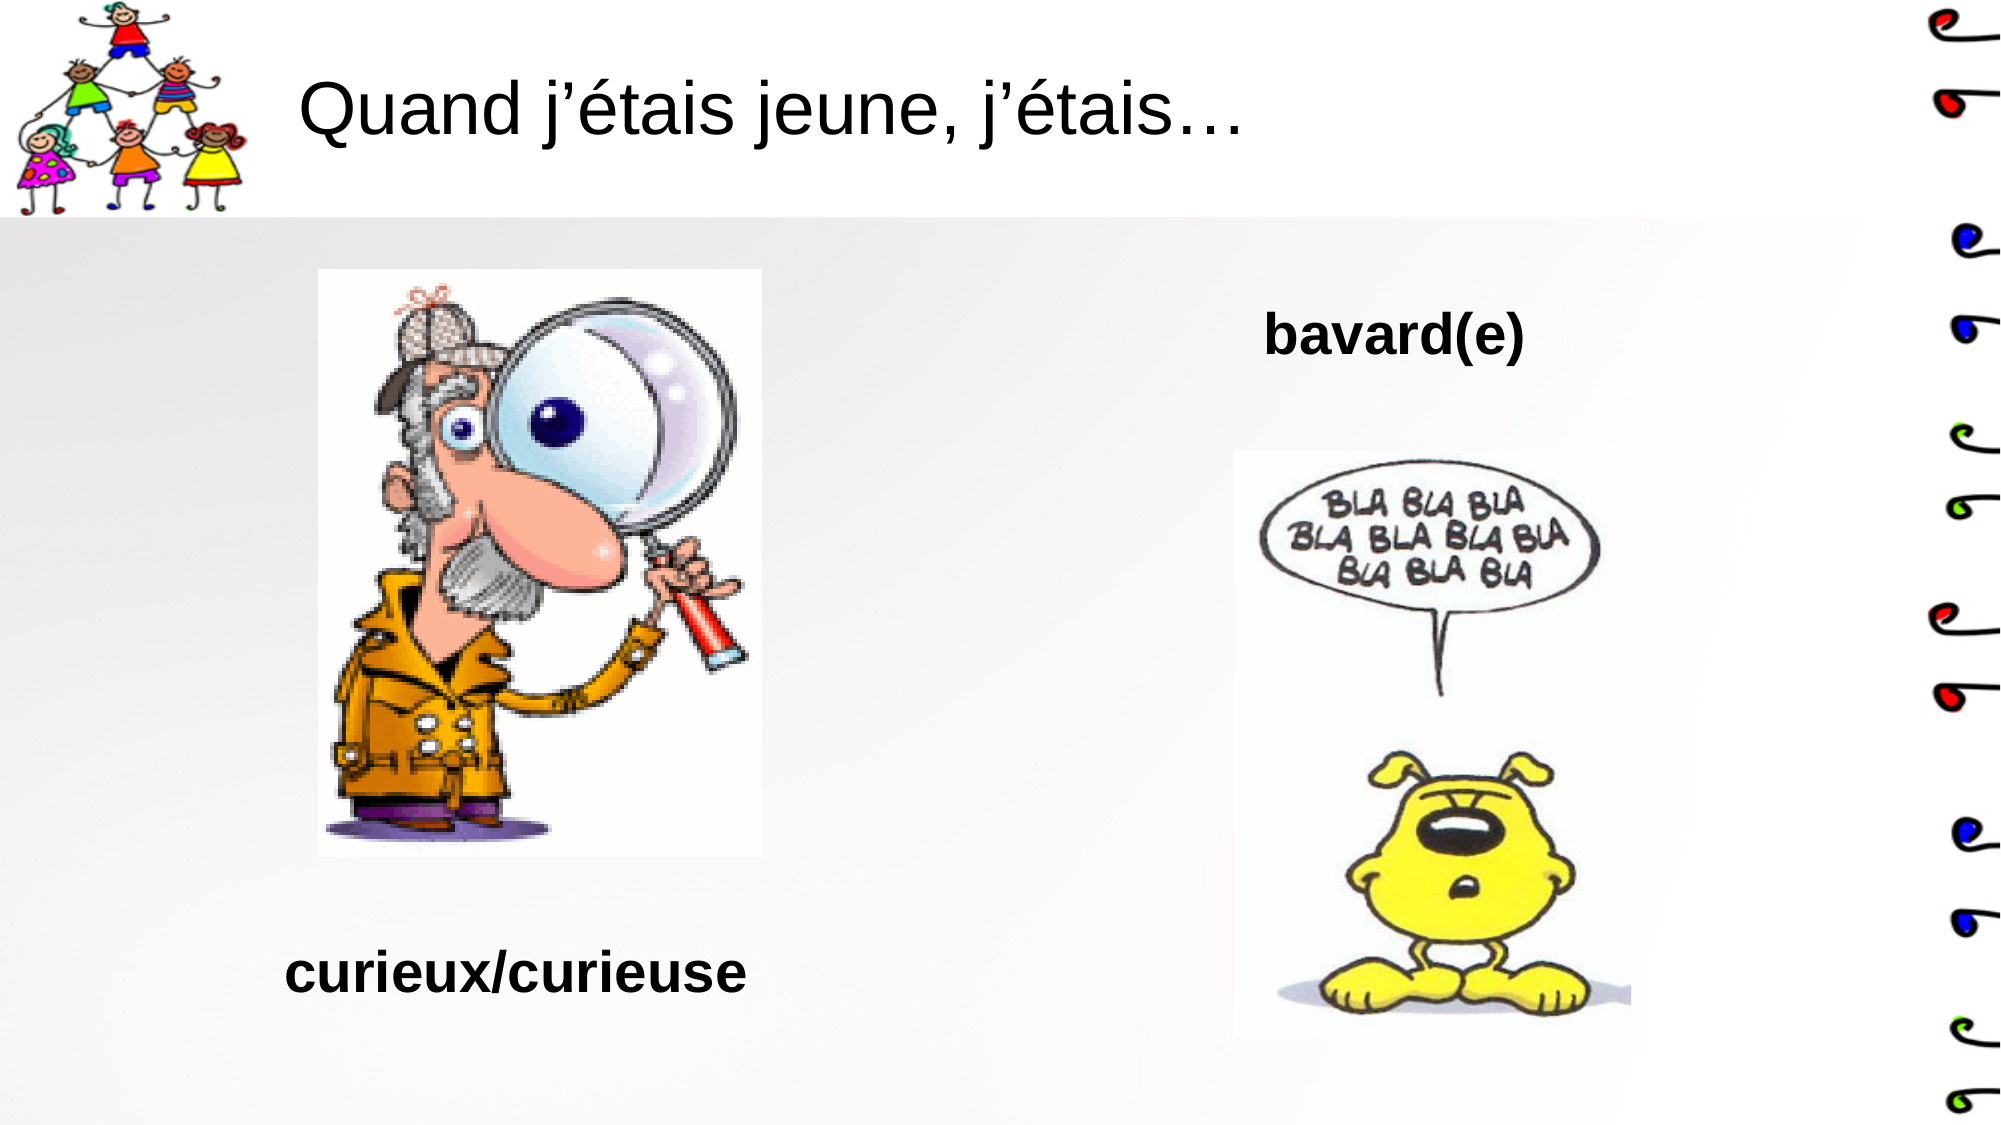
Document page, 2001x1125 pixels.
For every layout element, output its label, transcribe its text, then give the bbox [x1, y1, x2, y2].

picture [0, 0, 2001, 1125]
text_box curieux/curieuse [269, 927, 812, 1012]
text_box bavard(e) [1248, 288, 1558, 374]
title Quand j’étais jeune, j’étais… [283, 16, 1951, 192]
